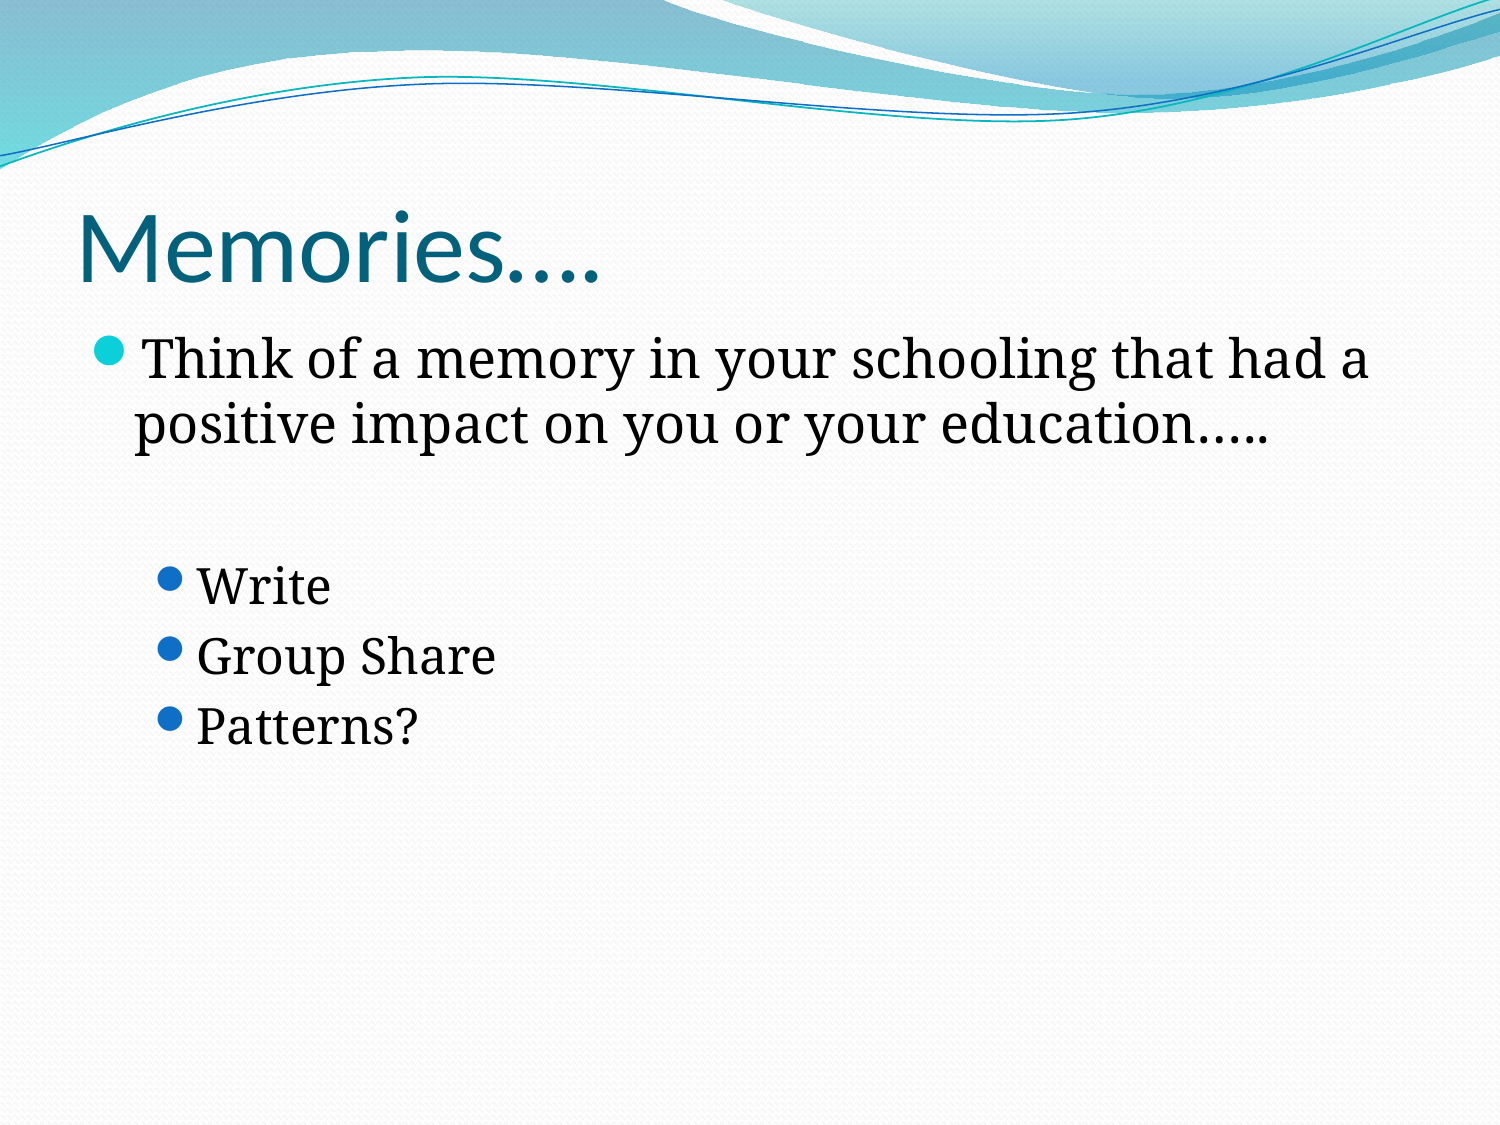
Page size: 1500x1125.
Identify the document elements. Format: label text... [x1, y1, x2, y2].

list Think of a memory in your schooling that had a positive impact on you or your education….. Write Group Share Patterns? [75, 317, 1425, 1038]
title Memories…. [75, 115, 1425, 303]
